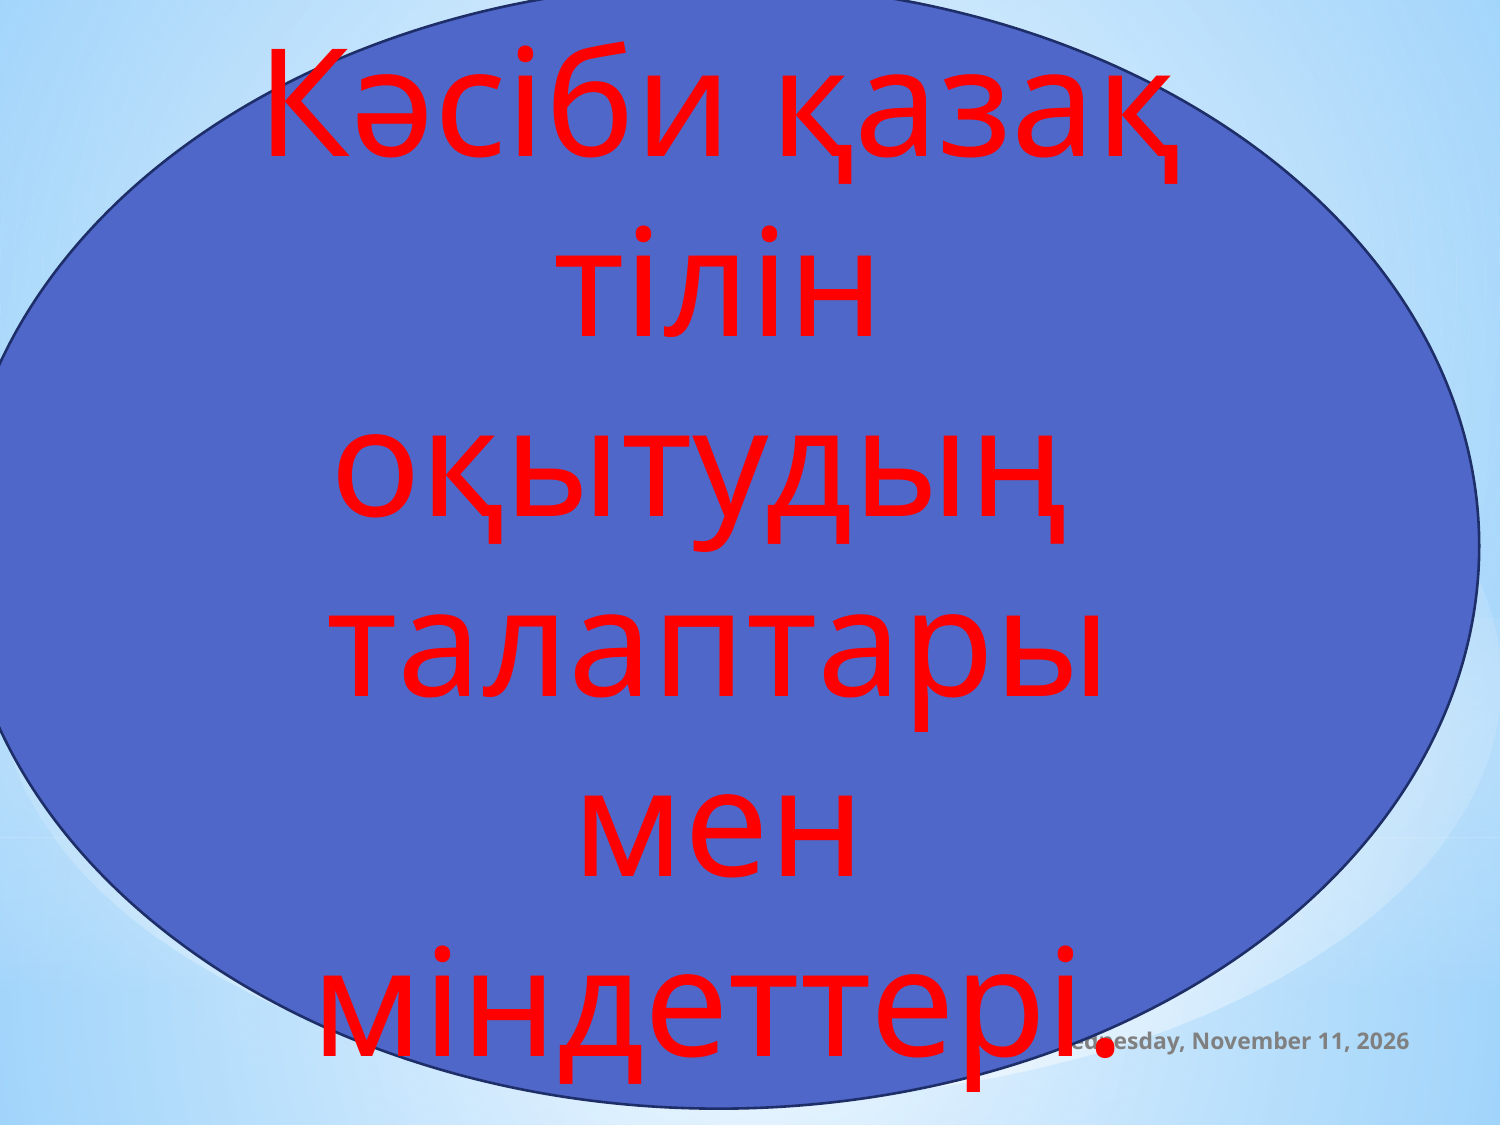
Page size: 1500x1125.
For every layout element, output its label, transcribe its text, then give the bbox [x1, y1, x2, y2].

text_box Кәсіби қазақ тілін оқытудың талаптары мен міндеттері. [0, 0, 1481, 1110]
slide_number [1012, 1012, 1425, 1073]
